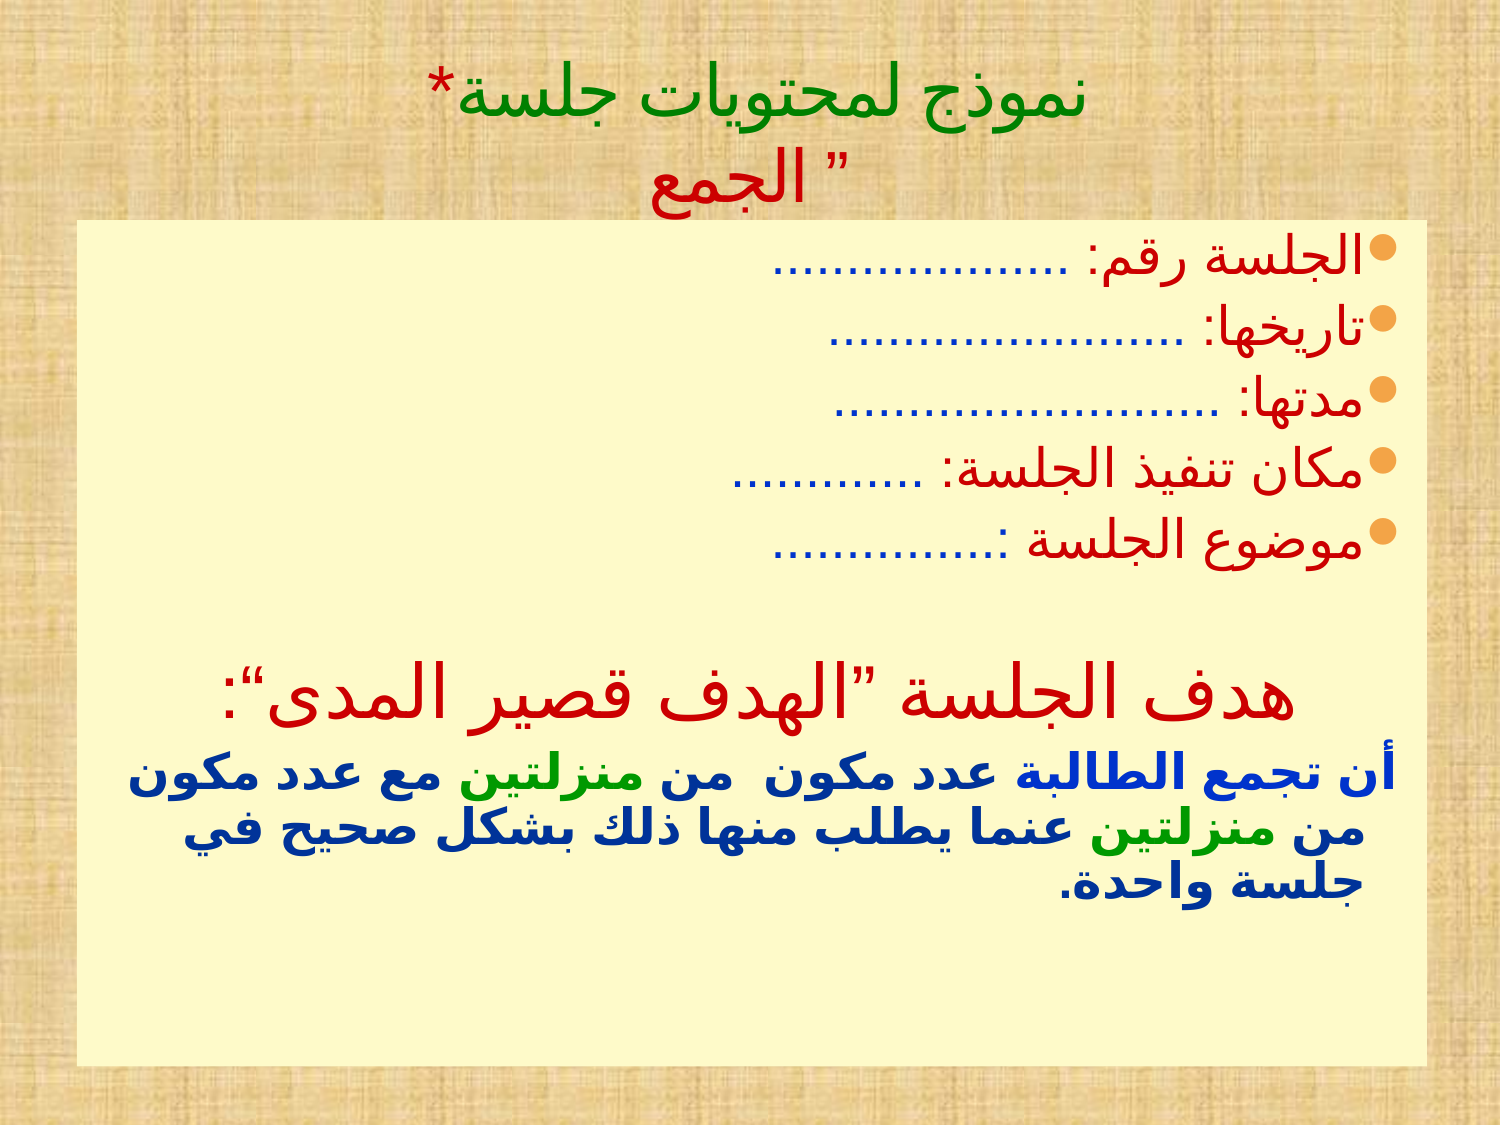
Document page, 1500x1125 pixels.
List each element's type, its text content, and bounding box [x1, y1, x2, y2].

picture [0, 0, 1500, 1125]
title نموذج لمحتويات جلسة* ” الجمع [74, 35, 1425, 225]
list الجلسة رقم: .................... تاريخها: ........................ مدتها: .......................... مكان تنفيذ الجلسة: ............. موضوع الجلسة :............... هدف الجلسة ”الهدف قصير المدى“: أن تجمع الطالبة عدد مكون من منزلتين مع عدد مكون من منزلتين عنما يطلب منها ذلك بشكل صحيح في جلسة واحدة. [76, 219, 1428, 1067]
